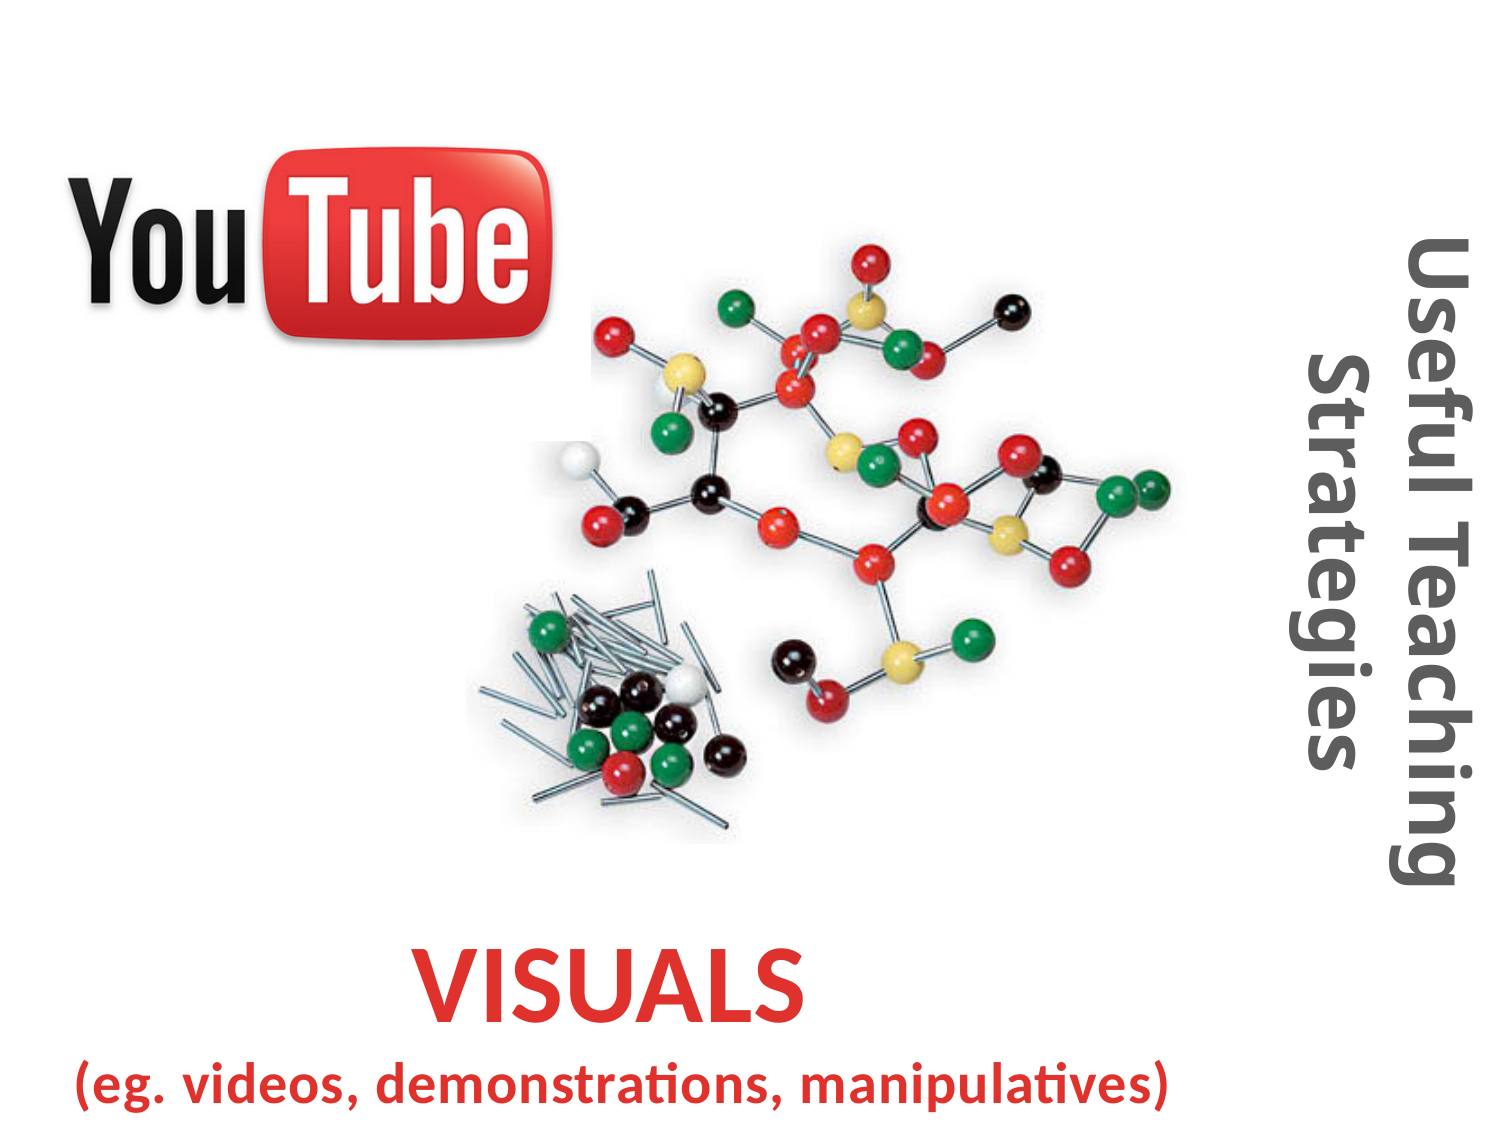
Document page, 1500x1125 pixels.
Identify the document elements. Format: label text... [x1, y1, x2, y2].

text_box VISUALS (eg. videos, demonstrations, manipulatives) [0, 902, 1247, 1123]
text_box Useful Teaching Strategies [1285, 0, 1500, 1125]
picture [29, 42, 1188, 844]
